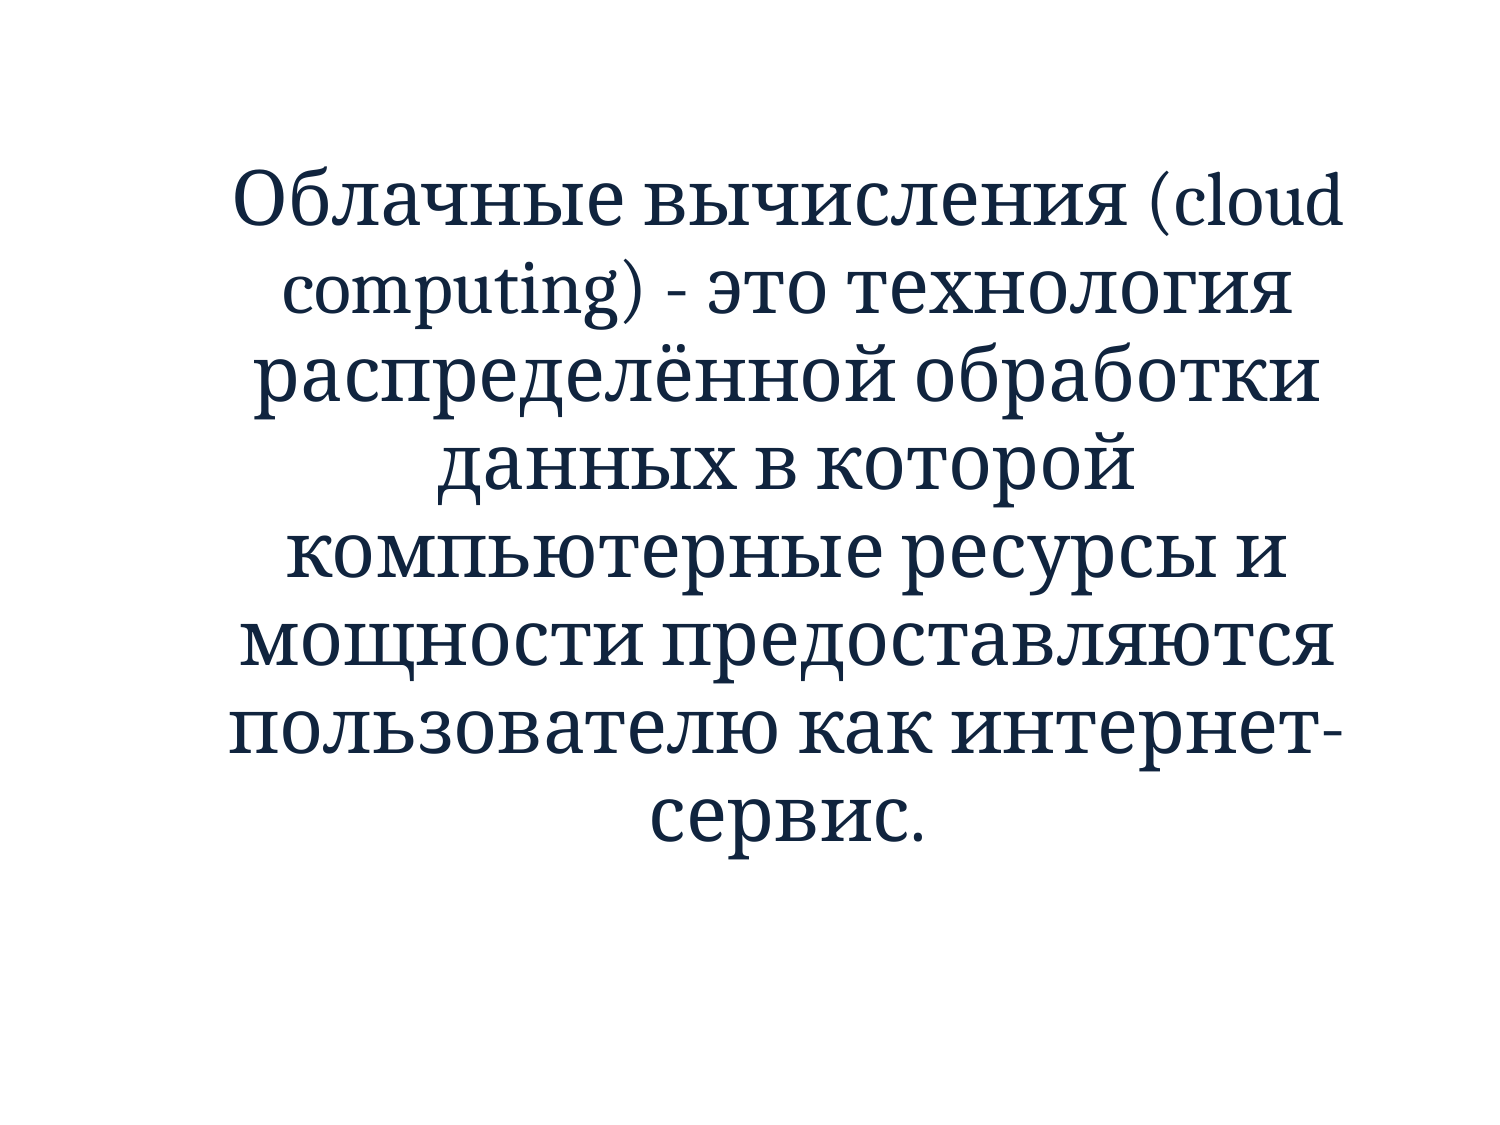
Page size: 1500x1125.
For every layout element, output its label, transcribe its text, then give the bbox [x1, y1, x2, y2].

list Облачные вычисления (cloud computing) - это технология распределённой обработки данных в которой компьютерные ресурсы и мощности предоставляются пользователю как интернет-сервис. [135, 149, 1388, 988]
